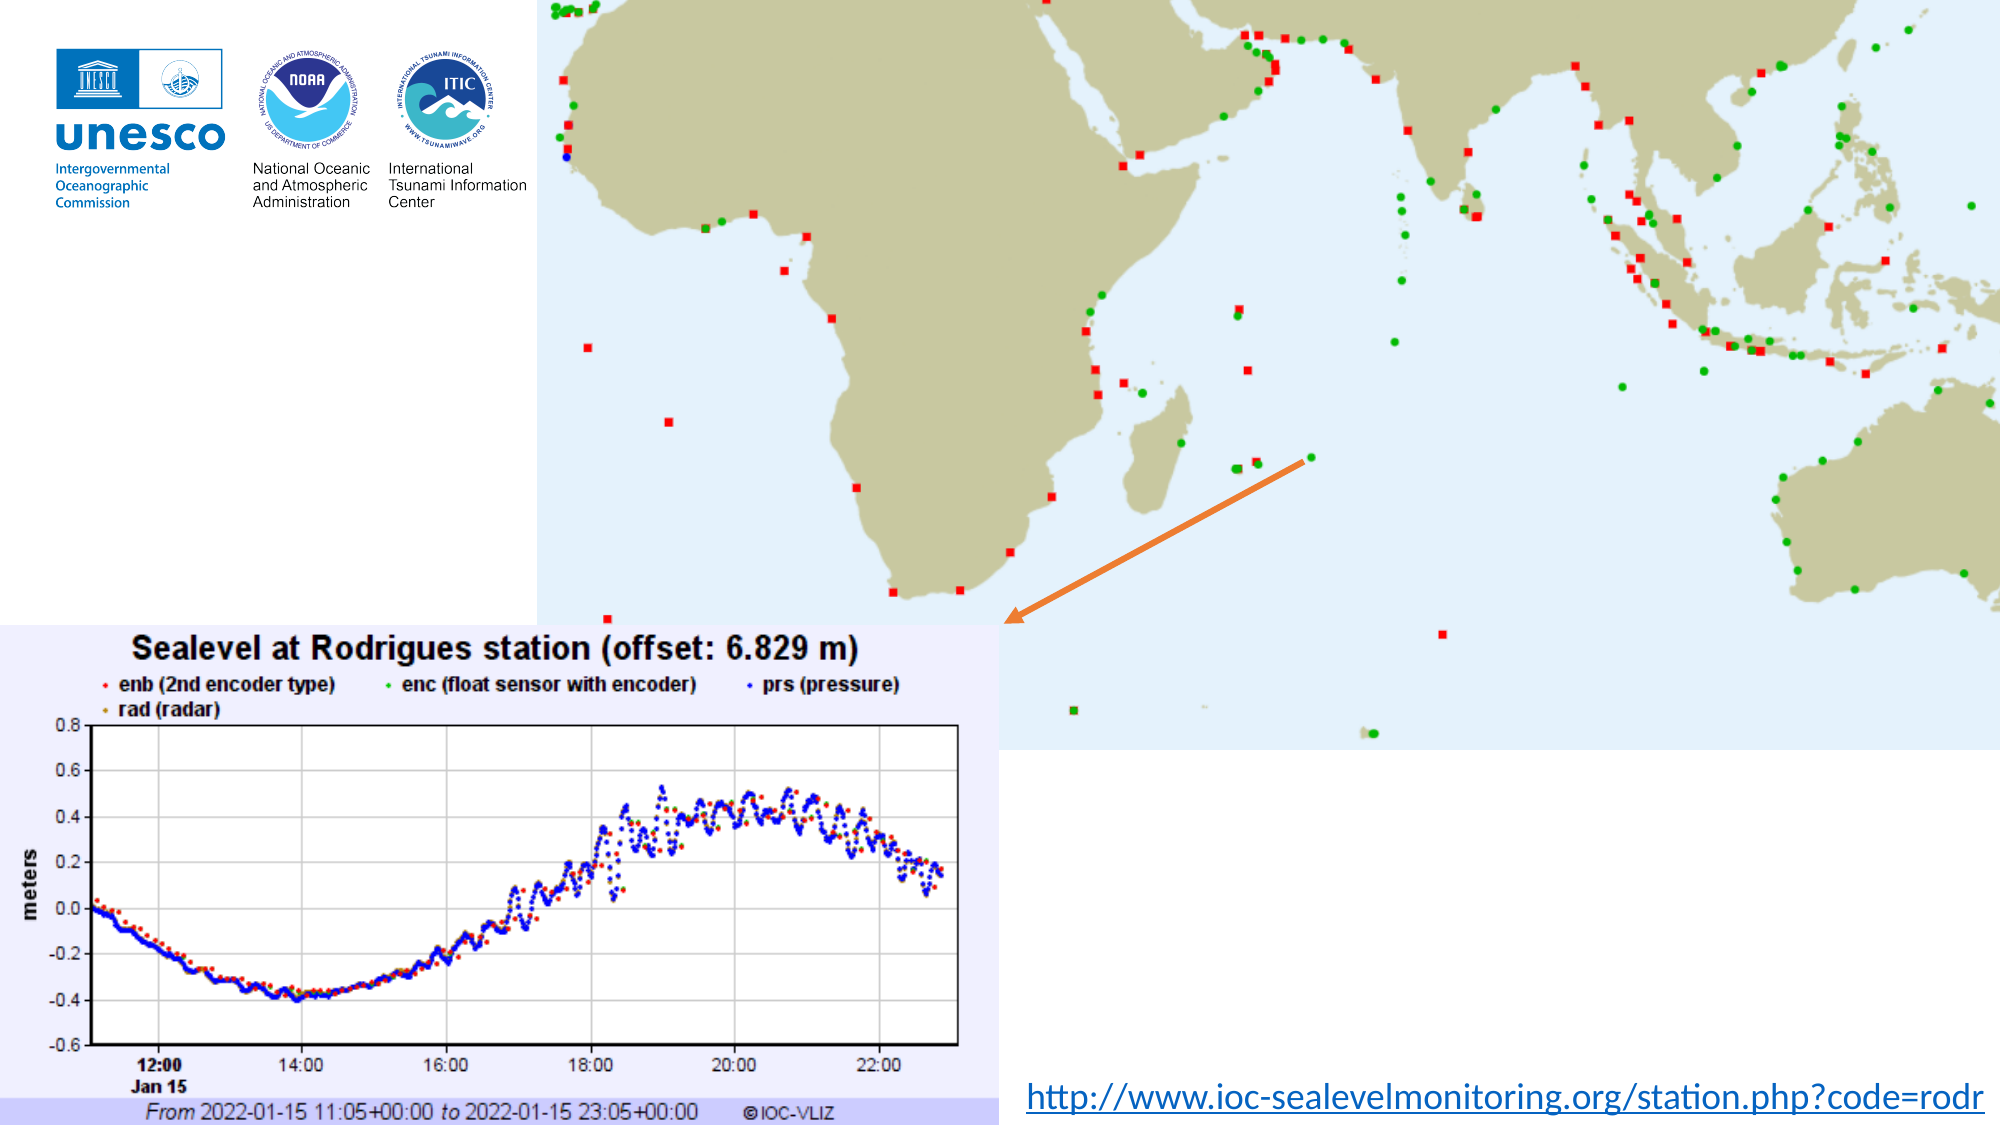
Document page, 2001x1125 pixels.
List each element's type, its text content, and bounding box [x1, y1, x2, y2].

text_box http://www.ioc-sealevelmonitoring.org/station.php?code=rodr [999, 1064, 2000, 1125]
picture [0, 0, 2000, 1125]
picture [43, 35, 527, 221]
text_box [1003, 461, 1304, 624]
